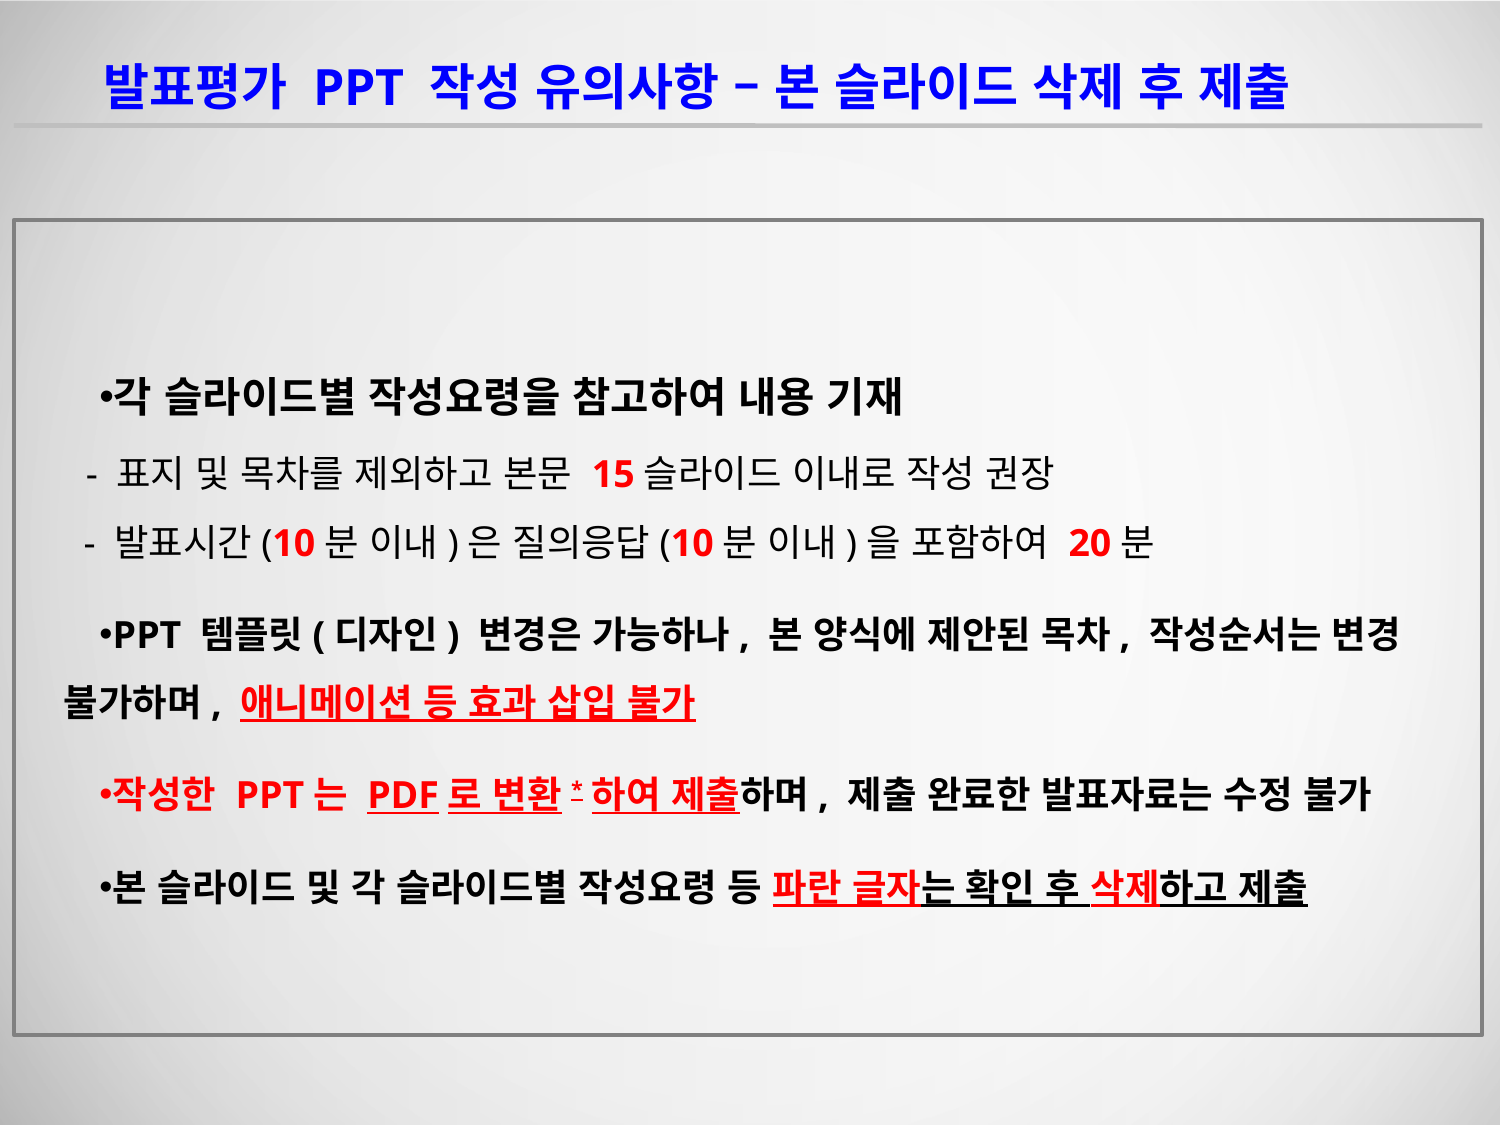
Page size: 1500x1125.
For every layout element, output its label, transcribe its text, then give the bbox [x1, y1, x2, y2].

text_box [12, 218, 1484, 1037]
text_box 발표평가 PPT 작성 유의사항 – 본 슬라이드 삭제 후 제출 [88, 47, 1307, 123]
text_box 각 슬라이드별 작성요령을 참고하여 내용 기재 - 표지 및 목차를 제외하고 본문 15슬라이드 이내로 작성 권장 - 발표시간(10분 이내)은 질의응답(10분 이내)을 포함하여 20분 PPT 템플릿(디자인) 변경은 가능하나, 본 양식에 제안된 목차, 작성순서는 변경 불가하며, 애니메이션 등 효과 삽입 불가 작성한 PPT는 PDF로 변환*하여 제출하며, 제출 완료한 발표자료는 수정 불가 본 슬라이드 및 각 슬라이드별 작성요령 등 파란 글자는 확인 후 삭제하고 제출 [37, 219, 1459, 1035]
